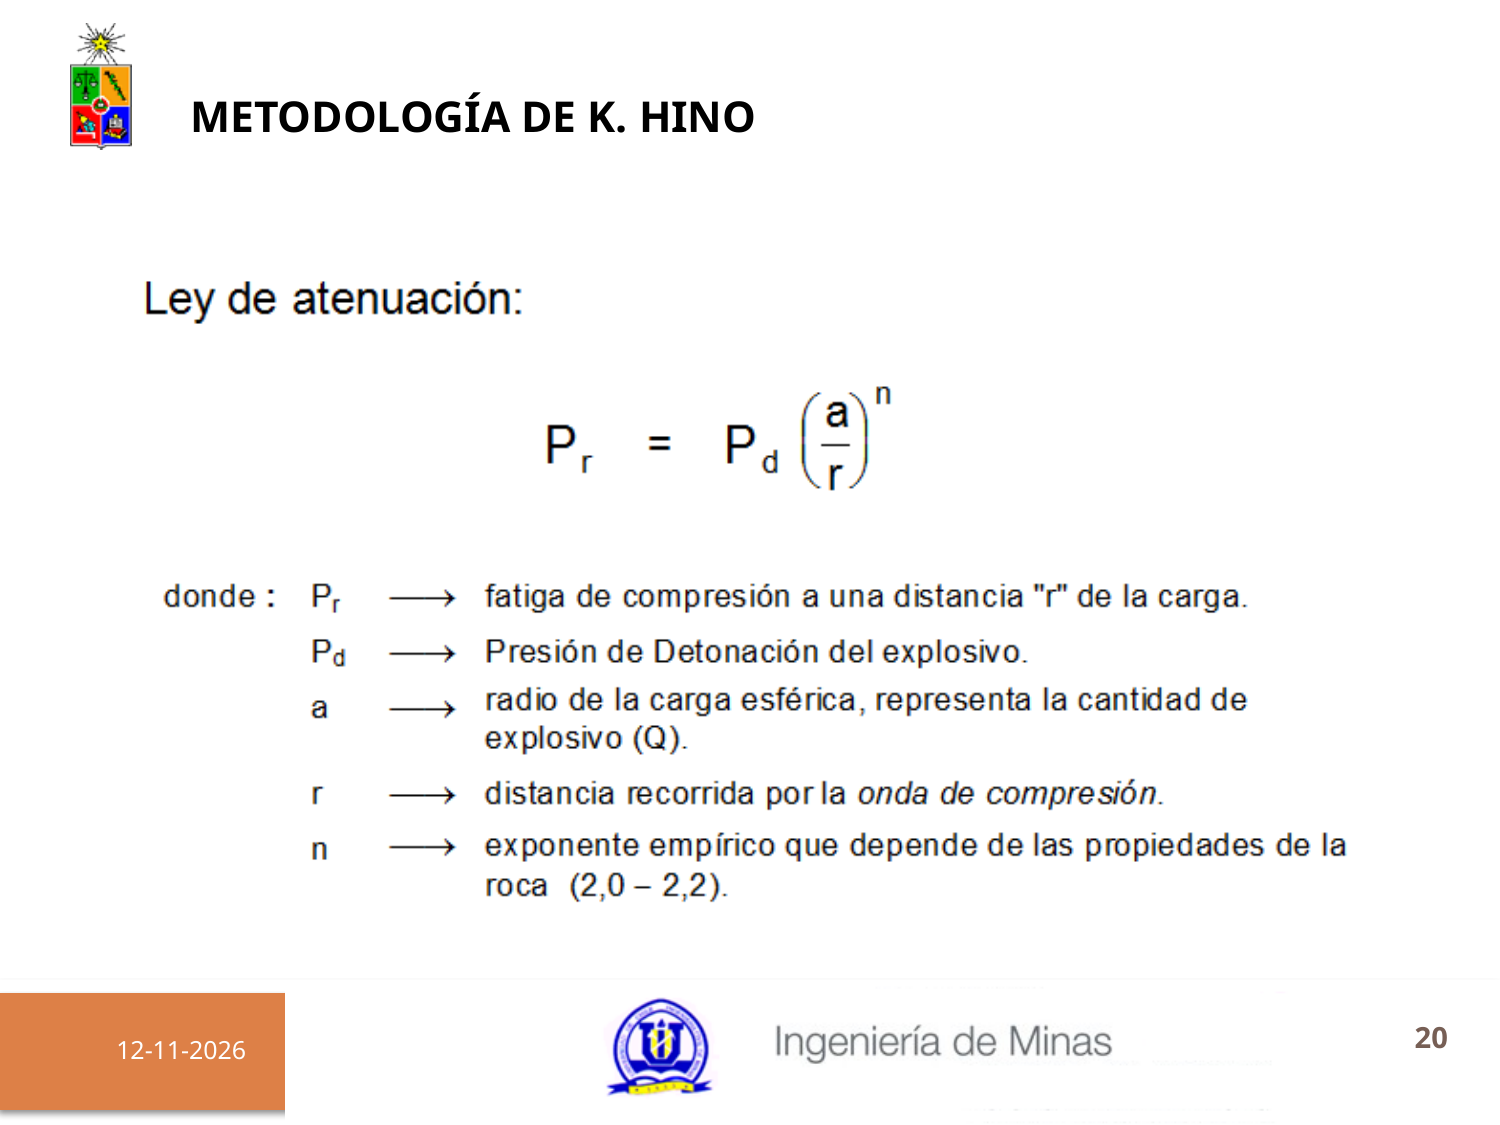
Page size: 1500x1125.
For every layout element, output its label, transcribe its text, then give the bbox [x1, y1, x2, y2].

picture [69, 23, 132, 151]
picture [285, 980, 1500, 1125]
picture [105, 257, 1373, 950]
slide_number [12, 995, 279, 1108]
text_box METODOLOGÍA DE K. HINO [175, 81, 1266, 148]
